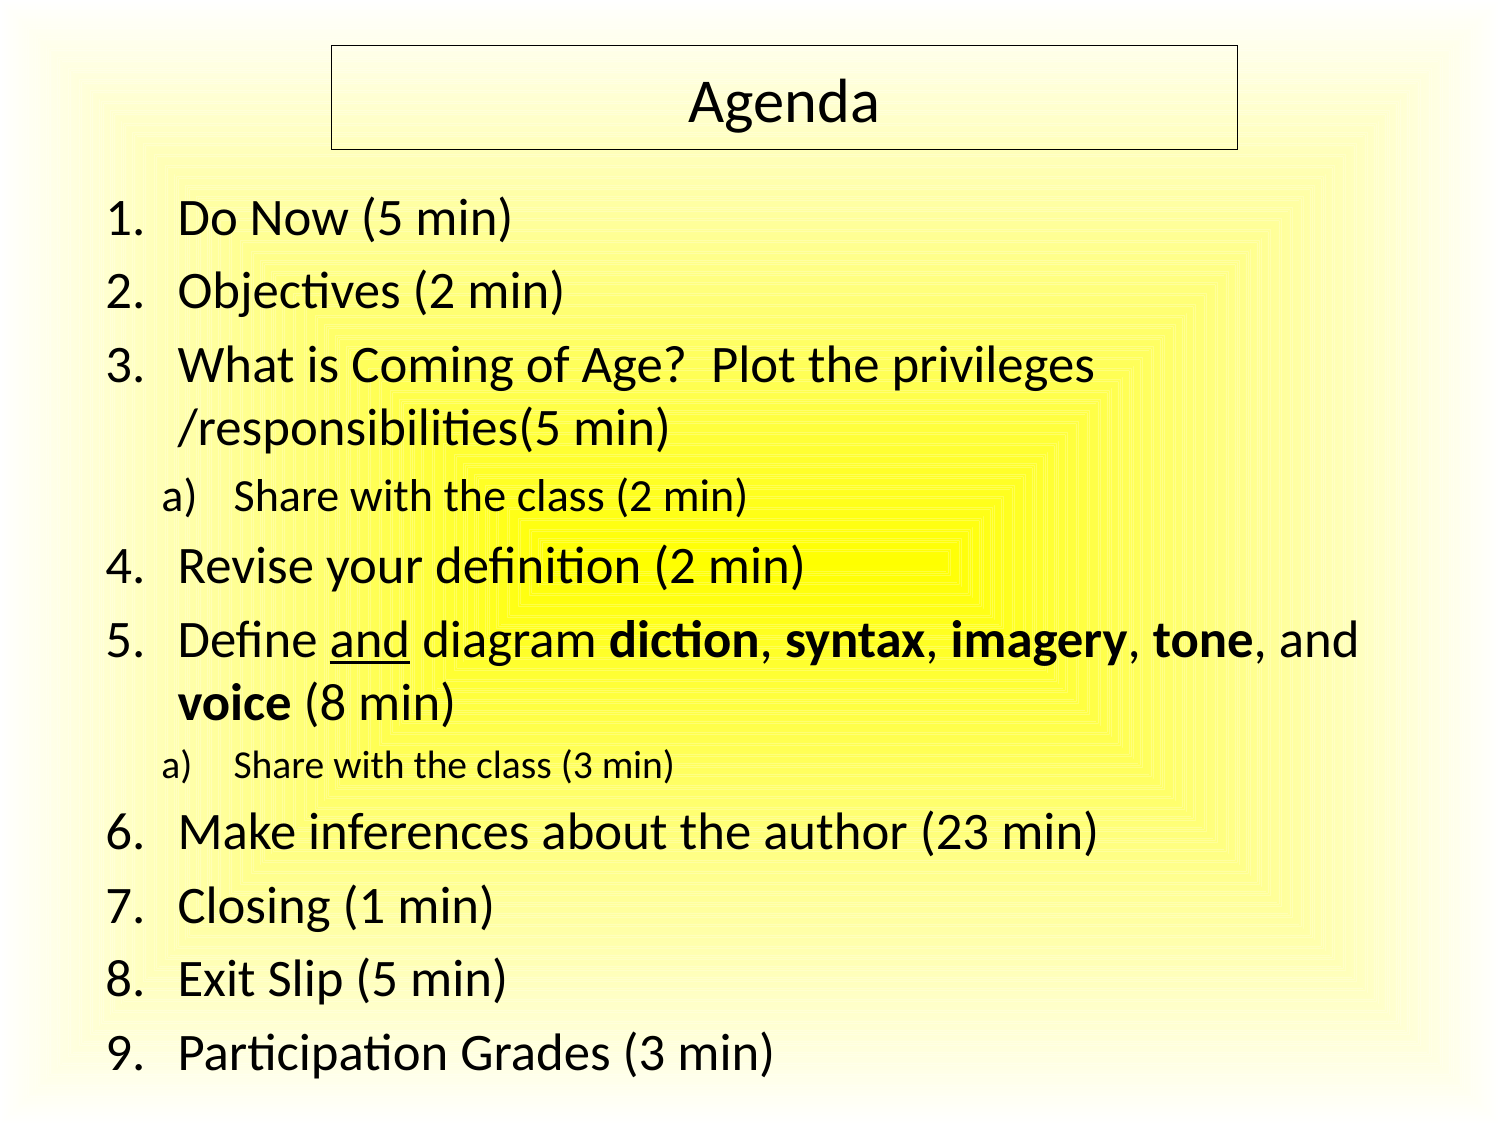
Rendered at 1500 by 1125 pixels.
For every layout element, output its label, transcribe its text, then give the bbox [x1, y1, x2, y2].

text_box Agenda [331, 45, 1238, 150]
list Do Now (5 min) Objectives (2 min) What is Coming of Age? Plot the privileges /responsibilities(5 min) Share with the class (2 min) Revise your definition (2 min) Define and diagram diction, syntax, imagery, tone, and voice (8 min) Share with the class (3 min) Make inferences about the author (23 min) Closing (1 min) Exit Slip (5 min) Participation Grades (3 min) [75, 174, 1425, 1100]
